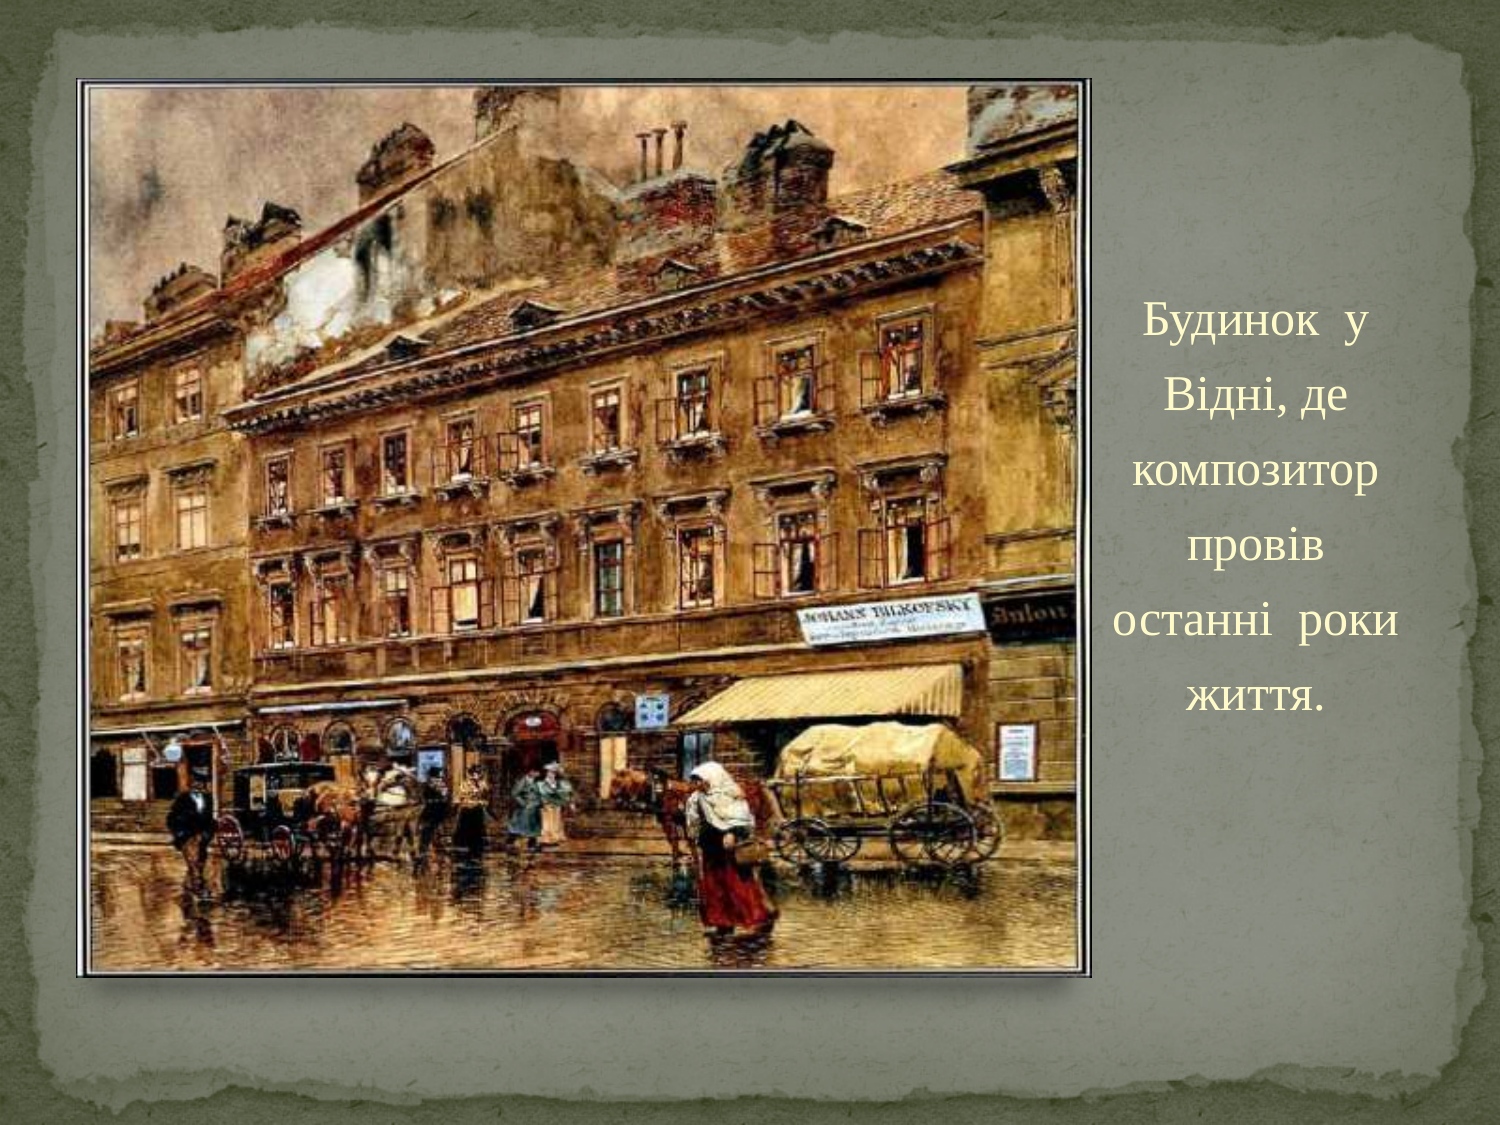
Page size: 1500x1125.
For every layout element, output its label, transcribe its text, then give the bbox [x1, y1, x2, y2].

picture [75, 75, 1093, 986]
list Будинок у Відні, де композитор провів останні роки життя. [1087, 262, 1425, 988]
